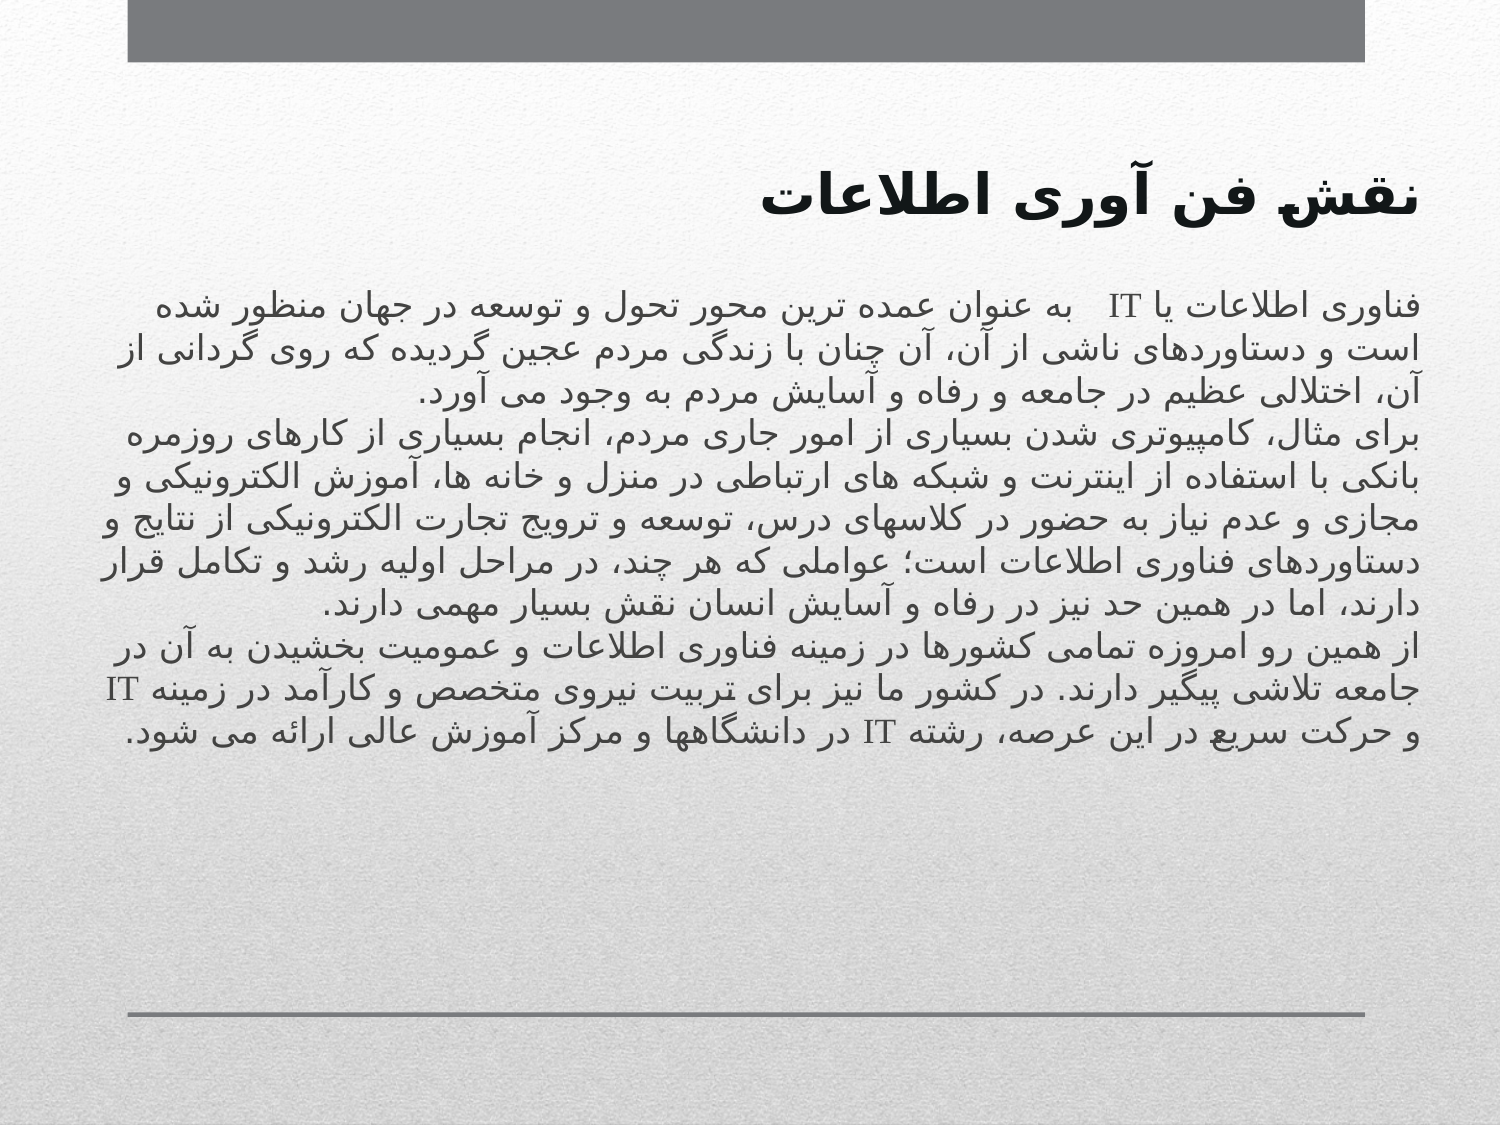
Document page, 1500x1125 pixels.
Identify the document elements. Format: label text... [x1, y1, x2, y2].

list نقش فن آوری اطلاعات فناوری اطلاعات یا IT به عنوان عمده ترین محور تحول و توسعه در جهان منظور شده است و دستاوردهای ناشی از آن، آن چنان با زندگی مردم عجین گردیده که روی گردانی از آن، اختلالی عظیم در جامعه و رفاه و آسایش مردم به وجود می آورد. برای مثال، کامپیوتری شدن بسیاری از امور جاری مردم، انجام بسیاری از کارهای روزمره بانکی با استفاده از اینترنت و شبکه های ارتباطی در منزل و خانه ها، آموزش الکترونیکی و مجازی و عدم نیاز به حضور در کلاسهای درس، توسعه و ترویج تجارت الکترونیکی از نتایج و دستاوردهای فناوری اطلاعات است؛ عواملی که هر چند، در مراحل اولیه رشد و تکامل قرار دارند، اما در همین حد نیز در رفاه و آسایش انسان نقش بسیار مهمی دارند. از همین رو امروزه تمامی کشورها در زمینه فناوری اطلاعات و عمومیت بخشیدن به آن در جامعه تلاشی پیگیر دارند. در کشور ما نیز برای تربیت نیروی متخصص و کارآمد در زمینه IT و حرکت سریع در این عرصه، رشته IT در دانشگاهها و مرکز آموزش عالی ارائه می شود. [76, 125, 1437, 868]
